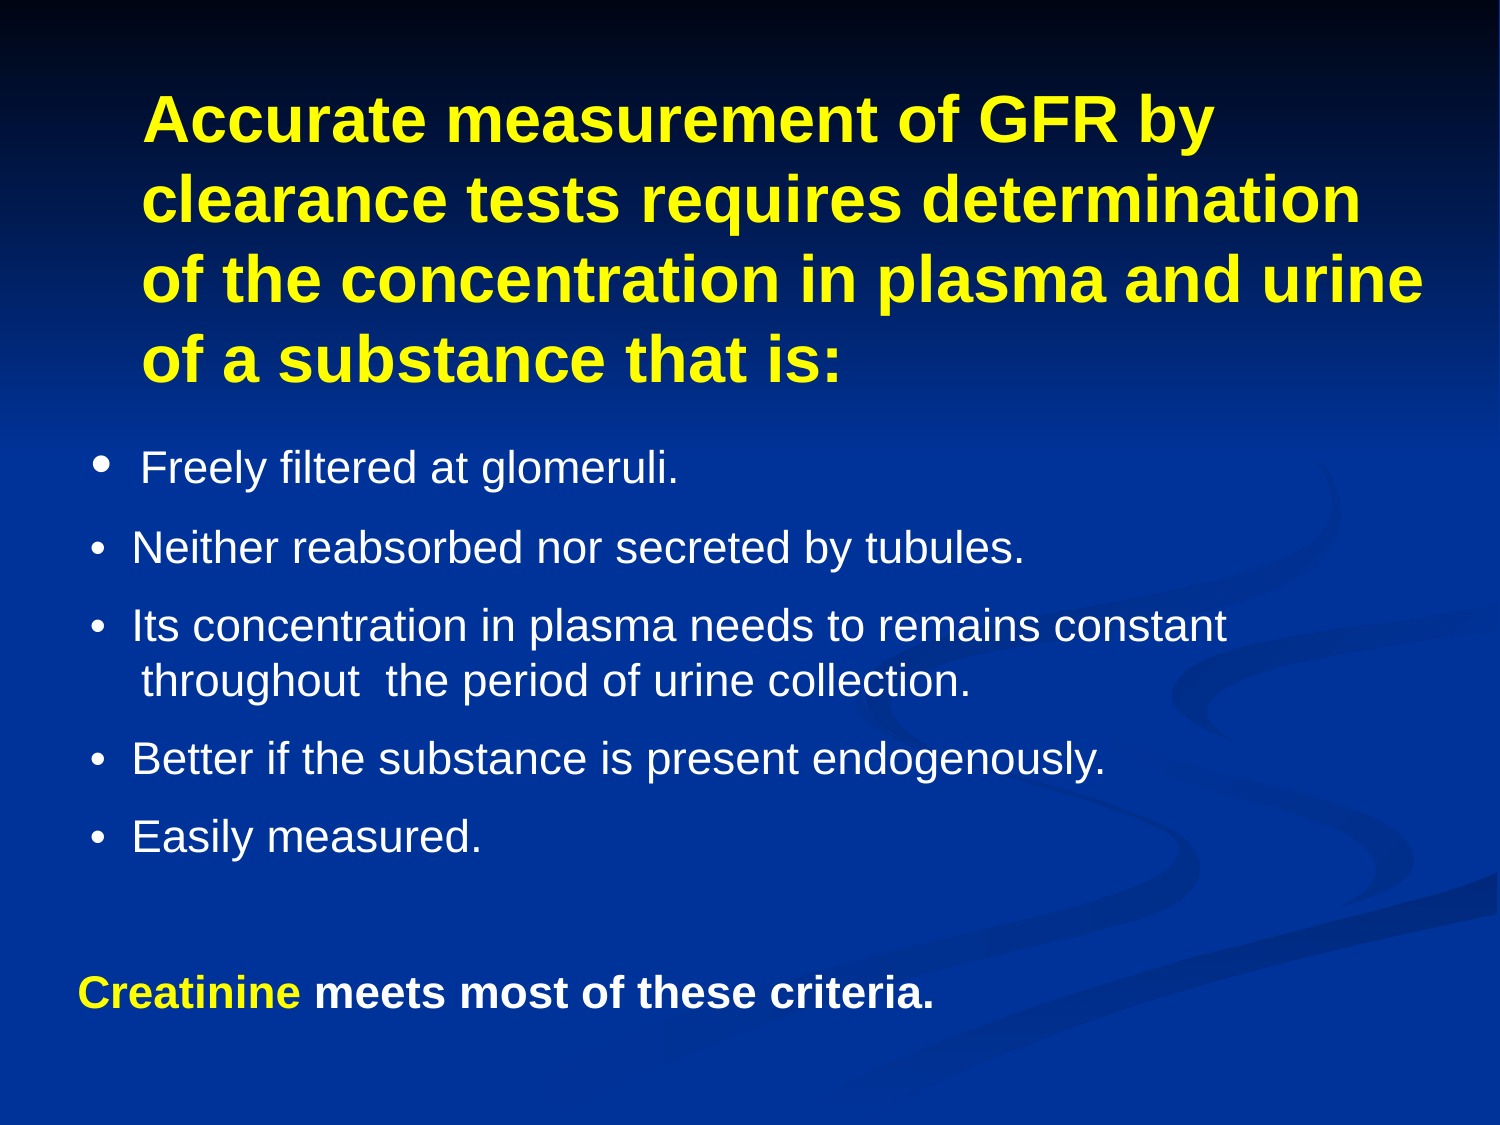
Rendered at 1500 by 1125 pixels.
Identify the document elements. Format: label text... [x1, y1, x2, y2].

text_box Accurate measurement of GFR by clearance tests requires determination of the concentration in plasma and urine of a substance that is: • Freely filtered at glomeruli. • Neither reabsorbed nor secreted by tubules. • Its concentration in plasma needs to remains constant throughout the period of urine collection. • Better if the substance is present endogenously. • Easily measured. Creatinine meets most of these criteria. [62, 68, 1450, 1025]
